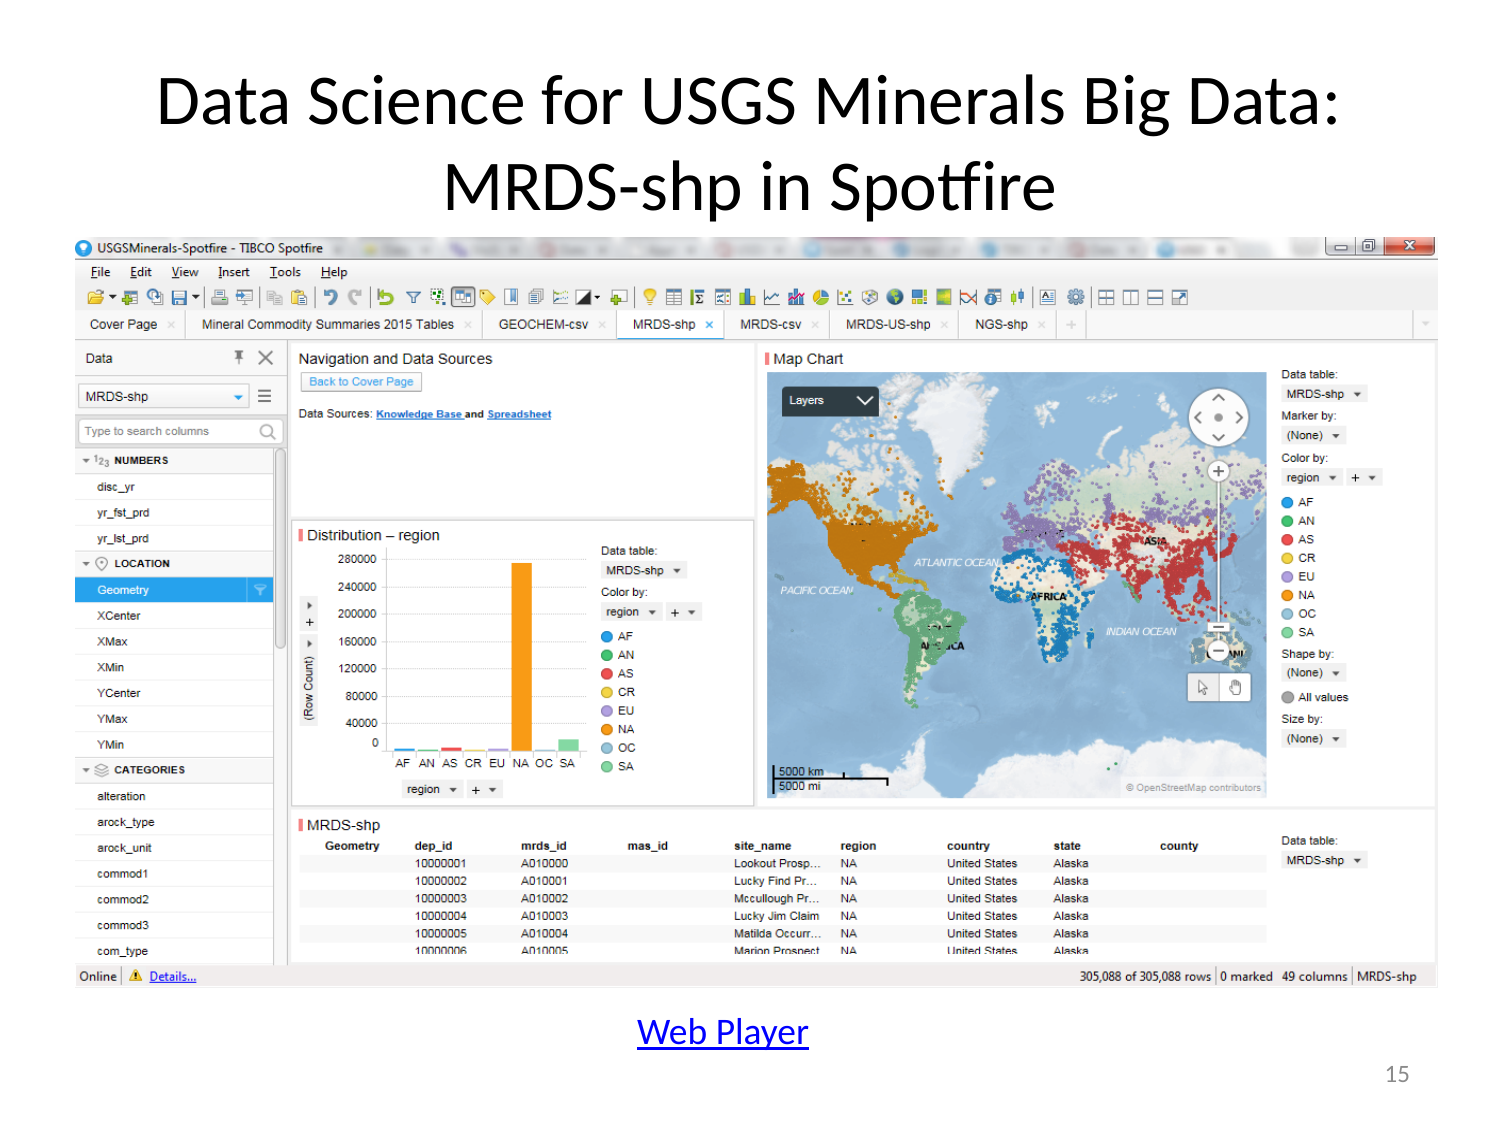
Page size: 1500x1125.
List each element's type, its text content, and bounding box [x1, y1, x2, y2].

title Data Science for USGS Minerals Big Data: MRDS-shp in Spotfire [75, 45, 1425, 233]
text_box Web Player [613, 999, 825, 1060]
slide_number 15 [1074, 1042, 1425, 1103]
picture [74, 237, 1438, 988]
